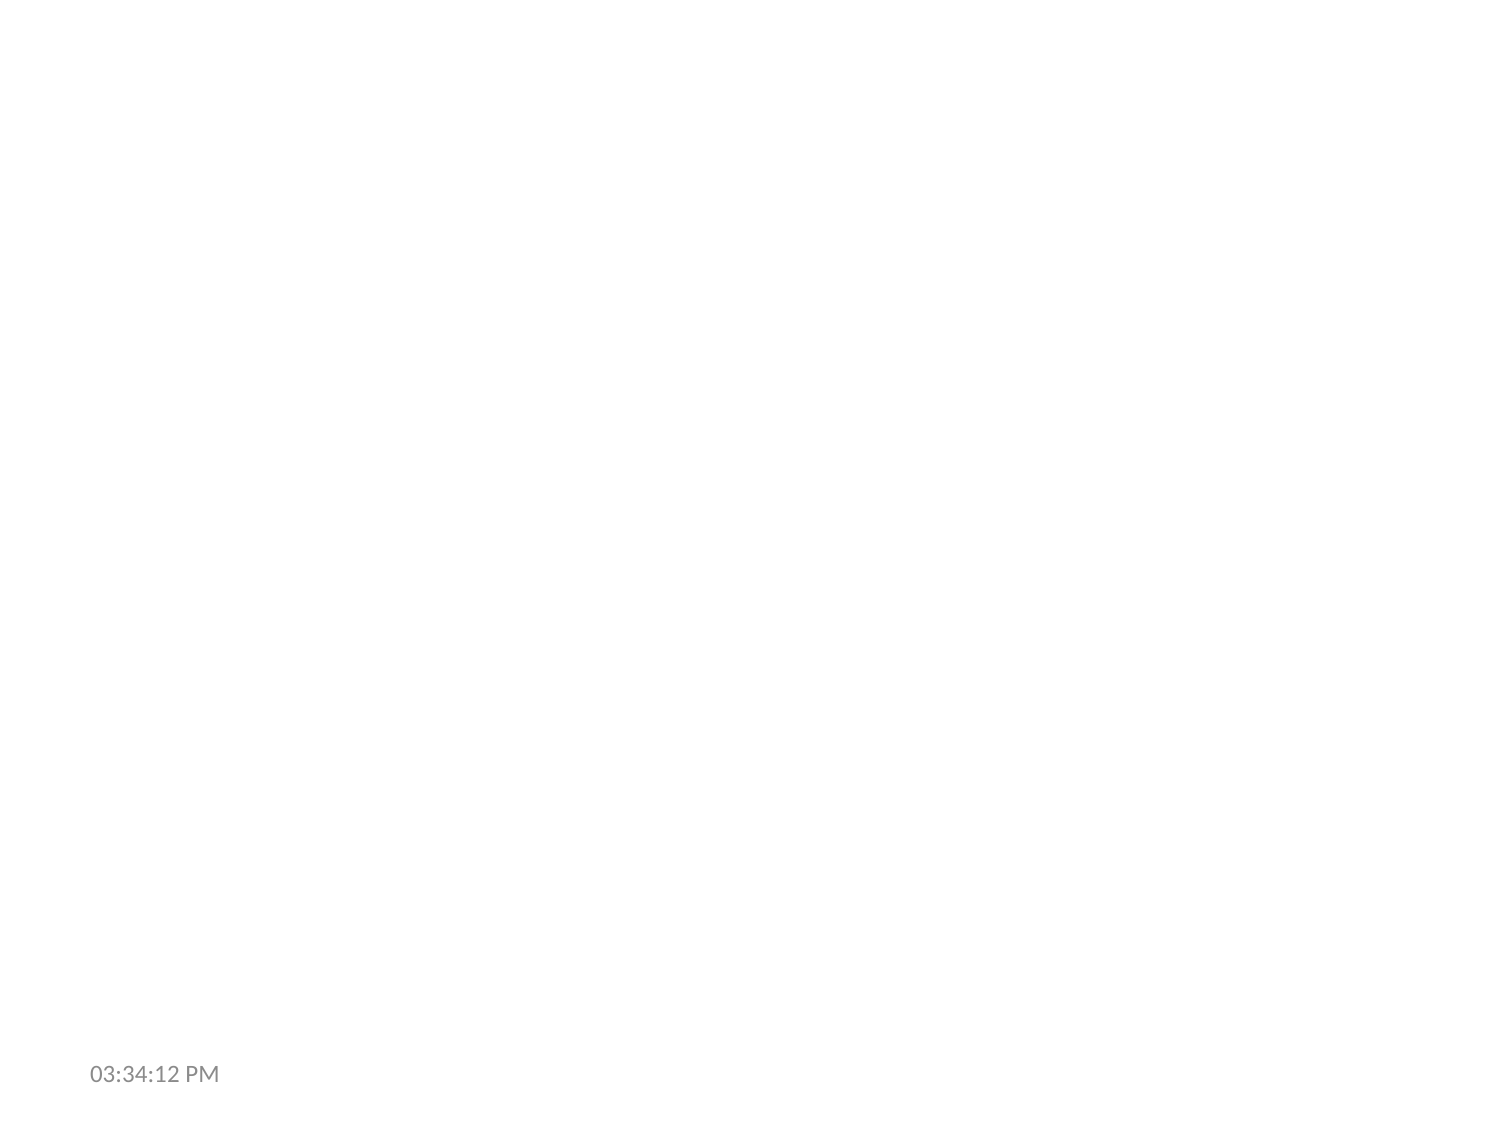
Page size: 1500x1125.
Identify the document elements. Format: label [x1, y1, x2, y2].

slide_number [75, 1042, 425, 1103]
